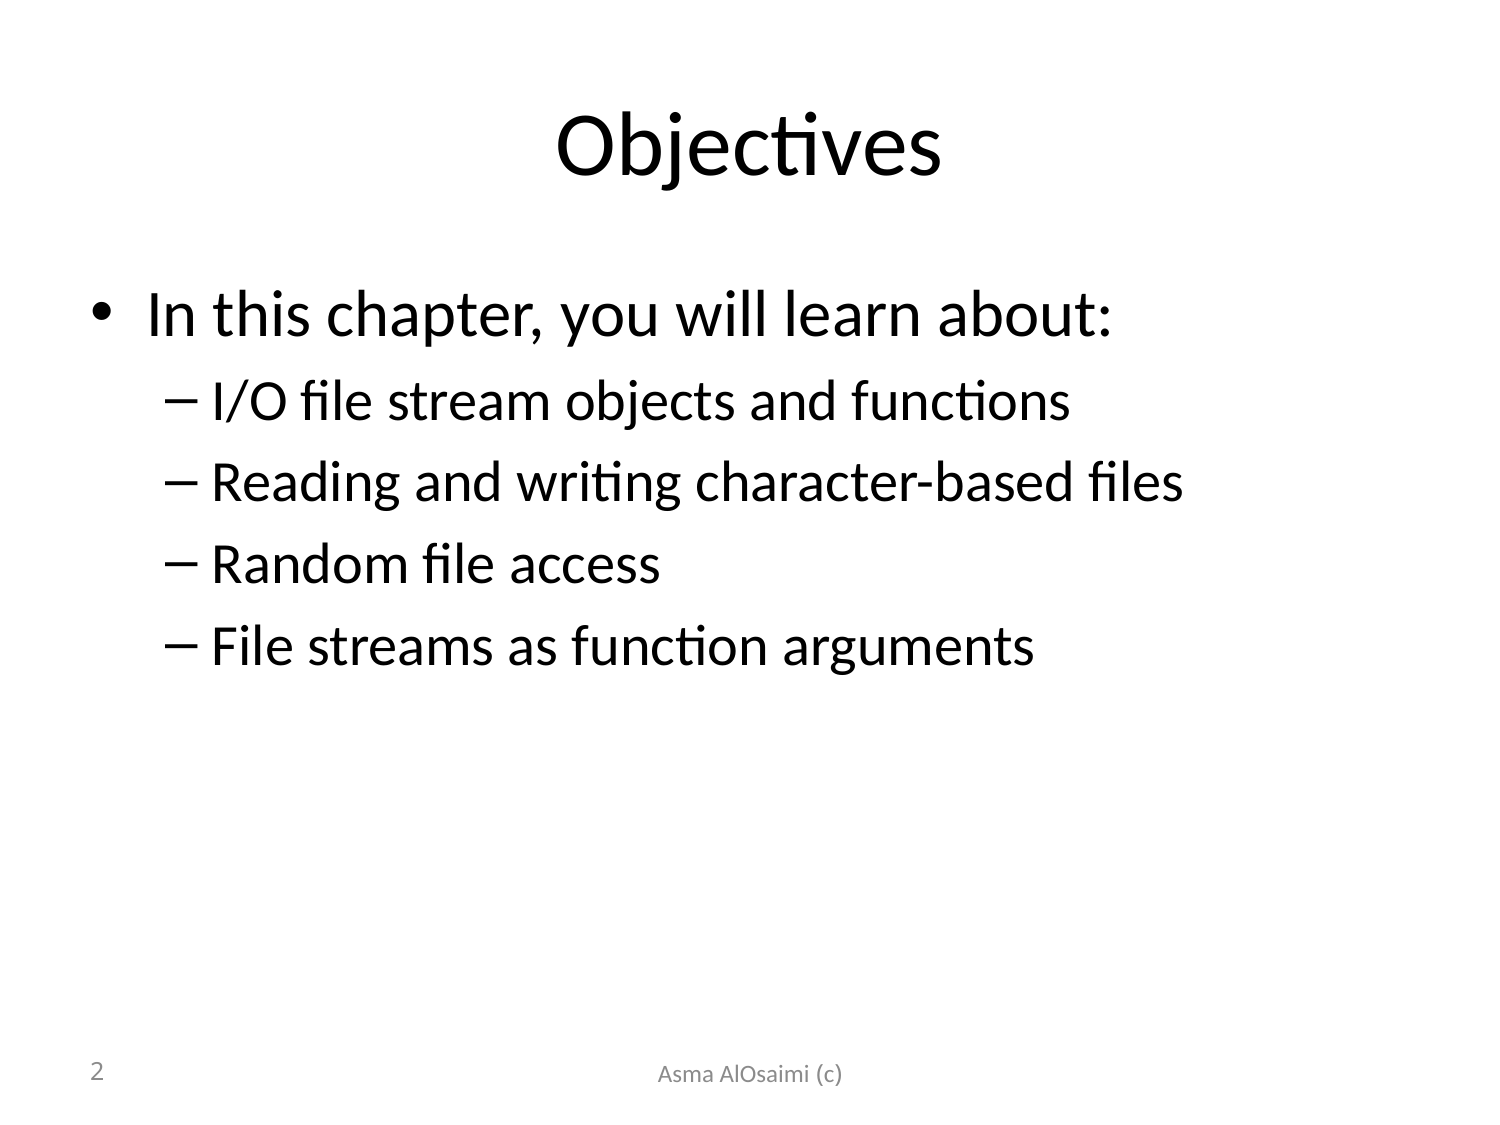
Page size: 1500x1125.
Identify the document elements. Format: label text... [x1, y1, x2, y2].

title Objectives [75, 45, 1425, 233]
list In this chapter, you will learn about: I/O file stream objects and functions Reading and writing character-based files Random file access File streams as function arguments [75, 262, 1425, 1005]
footer (c) Asma AlOsaimi [512, 1042, 988, 1103]
slide_number 2 [75, 1042, 425, 1103]
